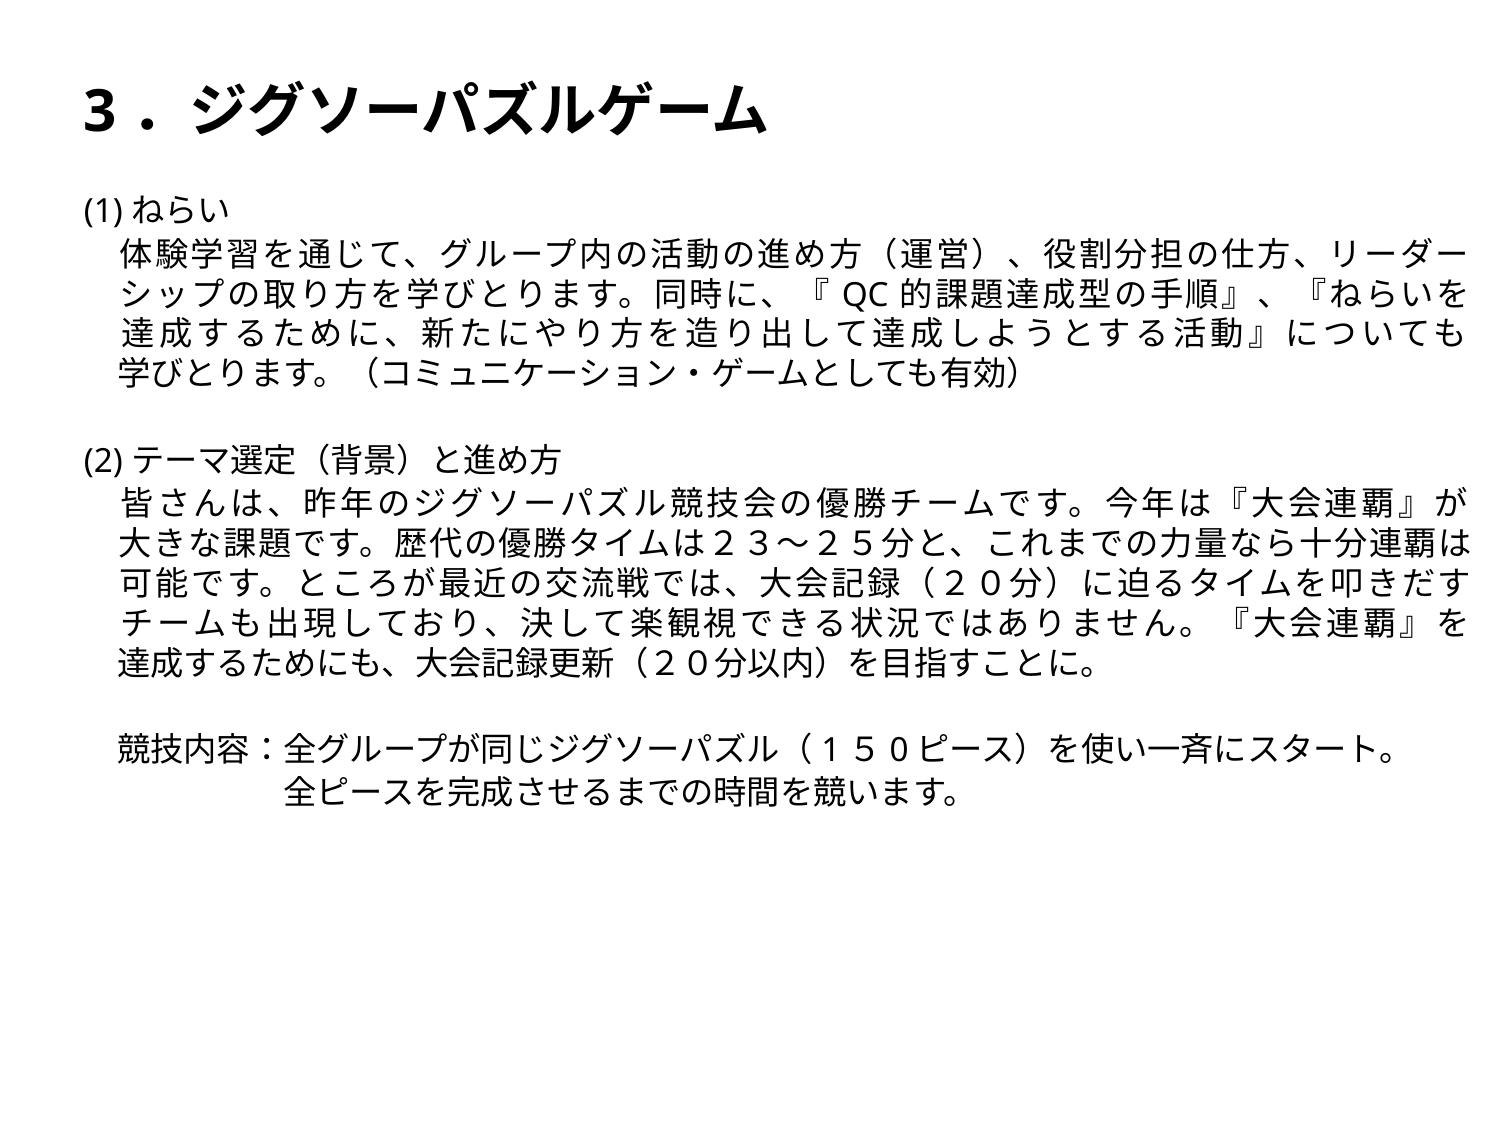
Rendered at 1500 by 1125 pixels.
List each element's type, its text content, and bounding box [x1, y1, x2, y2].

text_box 3．ジグソーパズルゲーム (1)ねらい 体験学習を通じて、グループ内の活動の進め方（運営）、役割分担の仕方、リーダー シップの取り方を学びとります。同時に、『QC的課題達成型の手順』、『ねらいを 達成するために、新たにやり方を造り出して達成しようとする活動』についても 学びとります。（コミュニケーション・ゲームとしても有効） (2)テーマ選定（背景）と進め方 皆さんは、昨年のジグソーパズル競技会の優勝チームです。今年は『大会連覇』が 大きな課題です。歴代の優勝タイムは２３～２５分と、これまでの力量なら十分連覇は 可能です。ところが最近の交流戦では、大会記録（２０分）に迫るタイムを叩きだす チームも出現しており、決して楽観視できる状況ではありません。『大会連覇』を 達成するためにも、大会記録更新（２０分以内）を目指すことに。 競技内容：全グループが同じジグソーパズル（1５0ピース）を使い一斉にスタート。 全ピースを完成させるまでの時間を競います。 [69, 65, 1489, 819]
